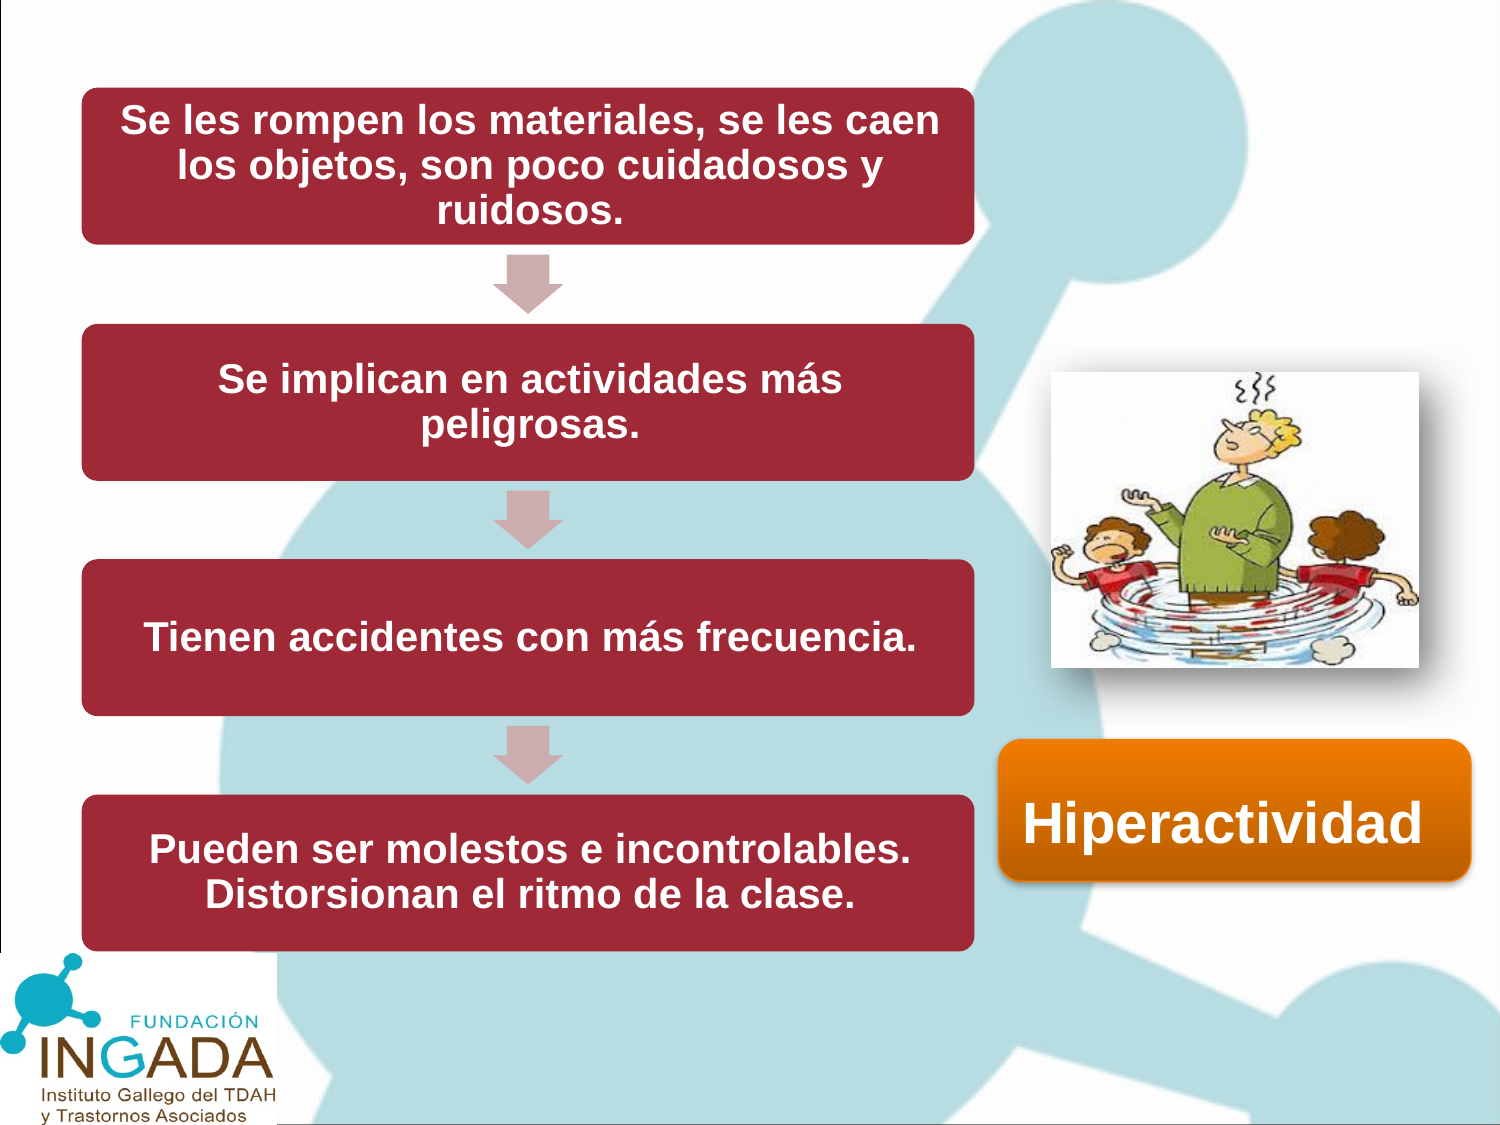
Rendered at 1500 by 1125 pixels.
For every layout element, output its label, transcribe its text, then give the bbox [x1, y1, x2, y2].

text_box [81, 87, 975, 953]
picture [0, 0, 1500, 1125]
text_box Hiperactividad [997, 738, 1472, 883]
